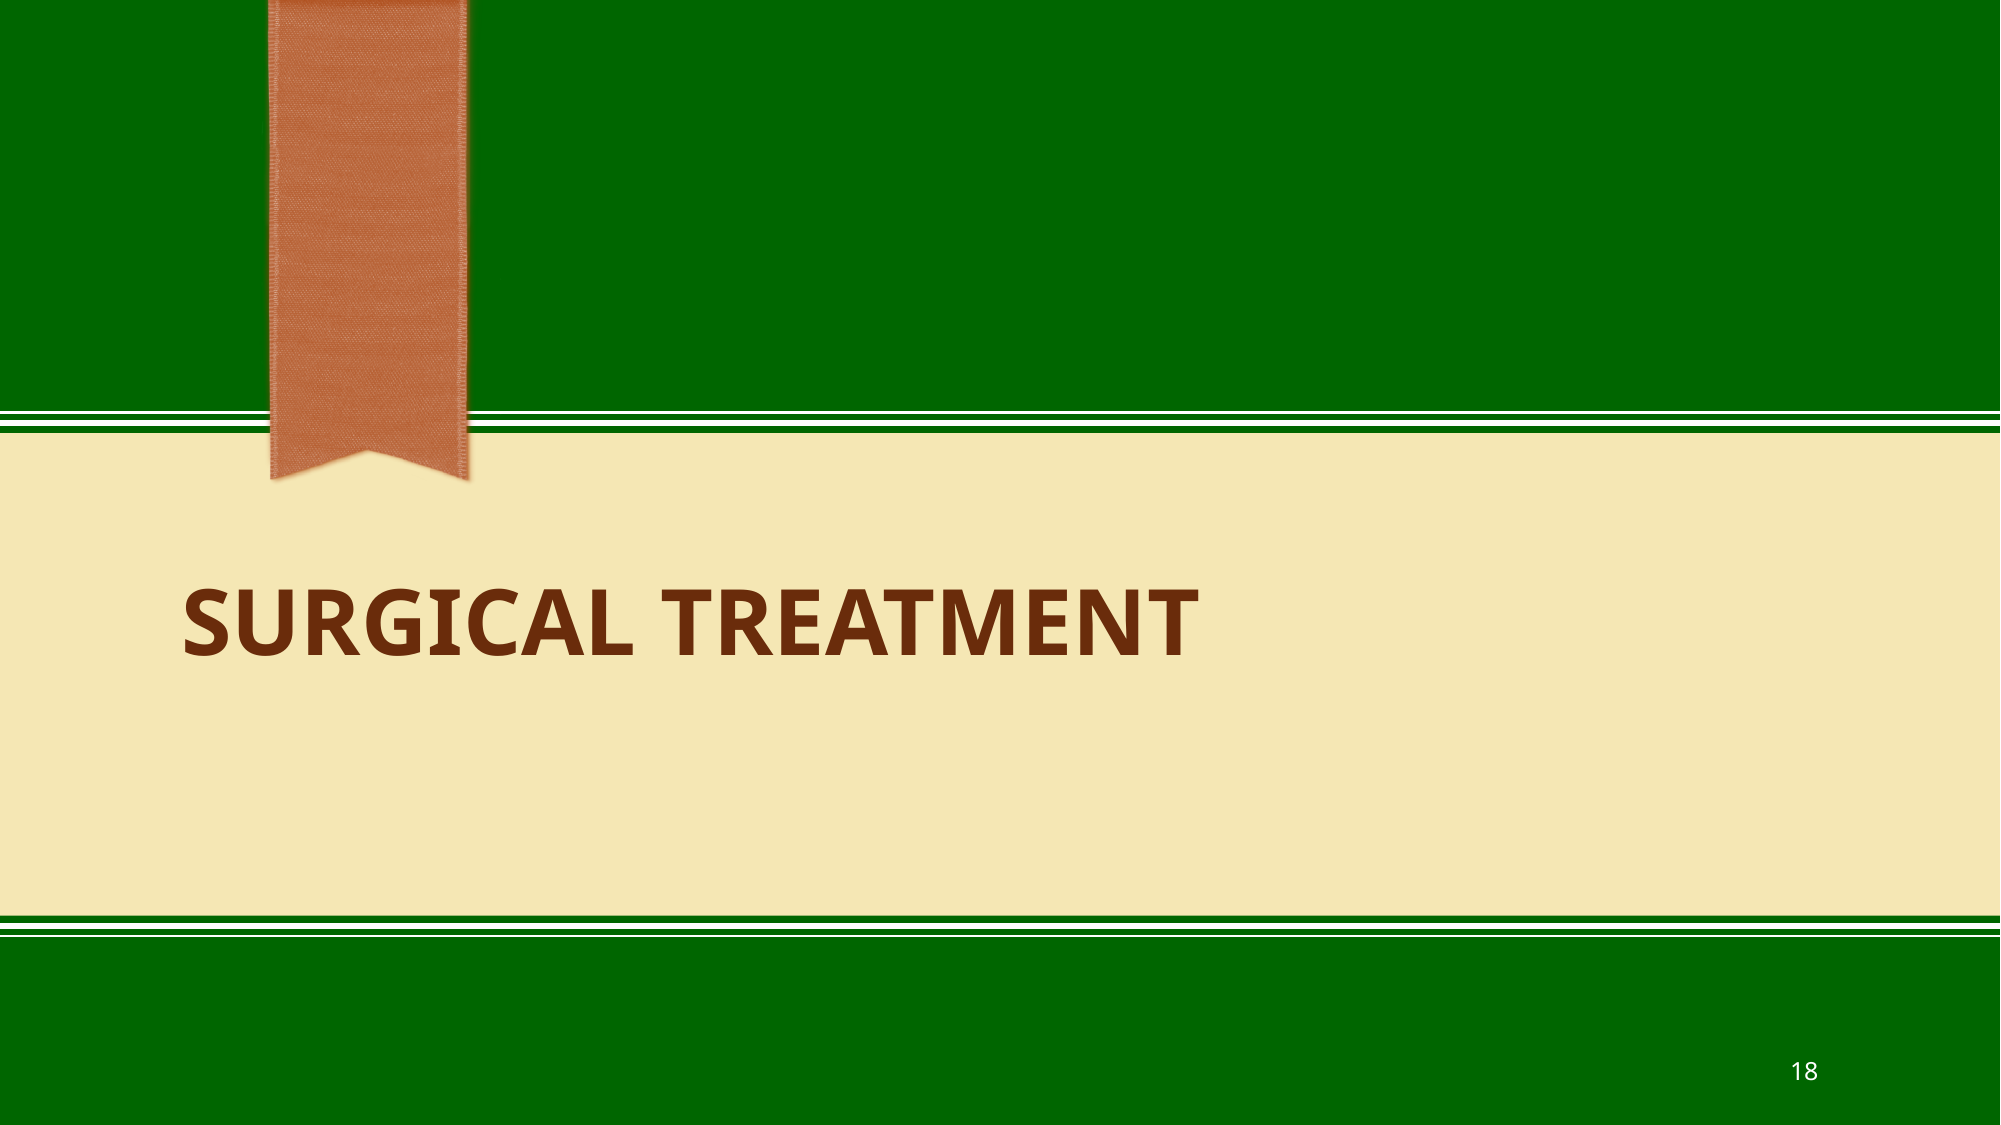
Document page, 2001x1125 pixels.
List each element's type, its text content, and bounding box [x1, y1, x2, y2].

slide_number 18 [1518, 1042, 1819, 1103]
title SURGICAL TREATMENT [181, 487, 1834, 764]
